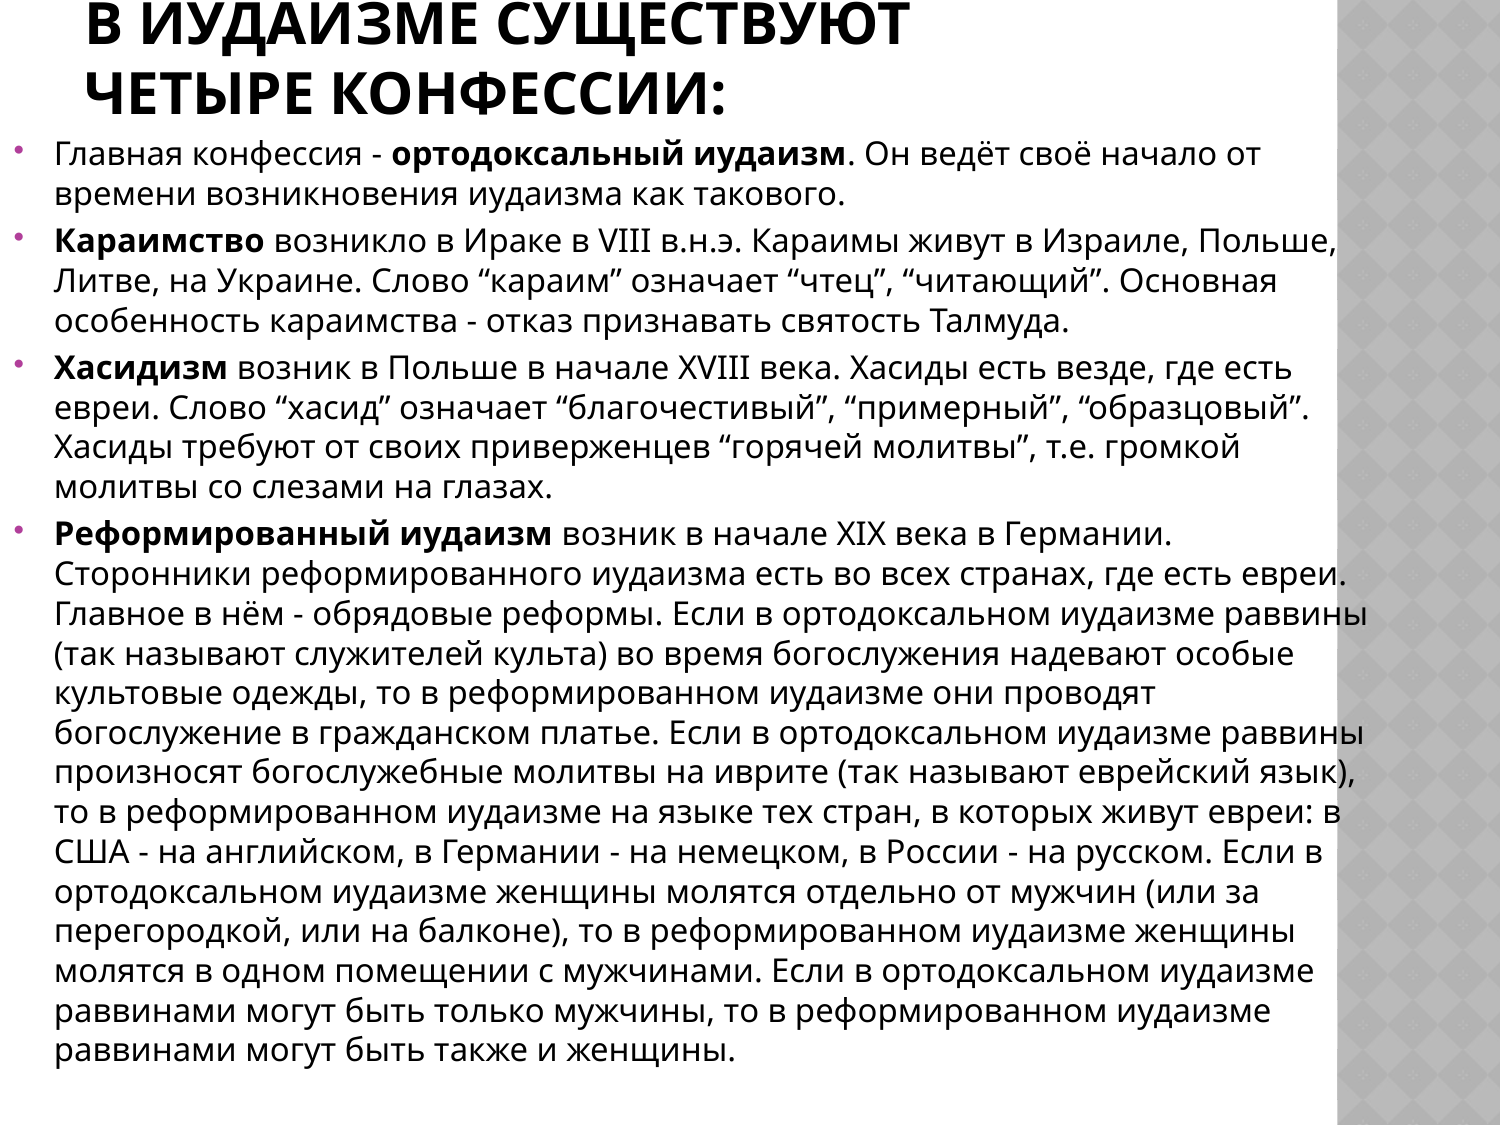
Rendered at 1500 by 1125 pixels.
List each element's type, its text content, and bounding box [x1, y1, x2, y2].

list Главная конфессия - ортодоксальный иудаизм. Он ведёт своё начало от времени возникновения иудаизма как такового. Караимство возникло в Ираке в VIII в.н.э. Караимы живут в Израиле, Польше, Литве, на Украине. Слово “караим” означает “чтец”, “читающий”. Основная особенность караимства - отказ признавать святость Талмуда. Хасидизм возник в Польше в начале XVIII века. Хасиды есть везде, где есть евреи. Слово “хасид” означает “благочестивый”, “примерный”, “образцовый”. Хасиды требуют от своих приверженцев “горячей молитвы”, т.е. громкой молитвы со слезами на глазах. Реформированный иудаизм возник в начале XIX века в Германии. Сторонники реформированного иудаизма есть во всех странах, где есть евреи. Главное в нём - обрядовые реформы. Если в ортодоксальном иудаизме раввины (так называют служителей культа) во время богослужения надевают особые культовые одежды, то в реформированном иудаизме они проводят богослужение в гражданском платье. Если в ортодоксальном иудаизме раввины произносят богослужебные молитвы на иврите (так называют еврейский язык), то в реформированном иудаизме на языке тех стран, в которых живут евреи: в США - на английском, в Германии - на немецком, в России - на русском. Если в ортодоксальном иудаизме женщины молятся отдельно от мужчин (или за перегородкой, или на балконе), то в реформированном иудаизме женщины молятся в одном помещении с мужчинами. Если в ортодоксальном иудаизме раввинами могут быть только мужчины, то в реформированном иудаизме раввинами могут быть также и женщины. [0, 125, 1388, 1125]
title В иудаизме существуют четыре конфессии: [76, 0, 1109, 125]
